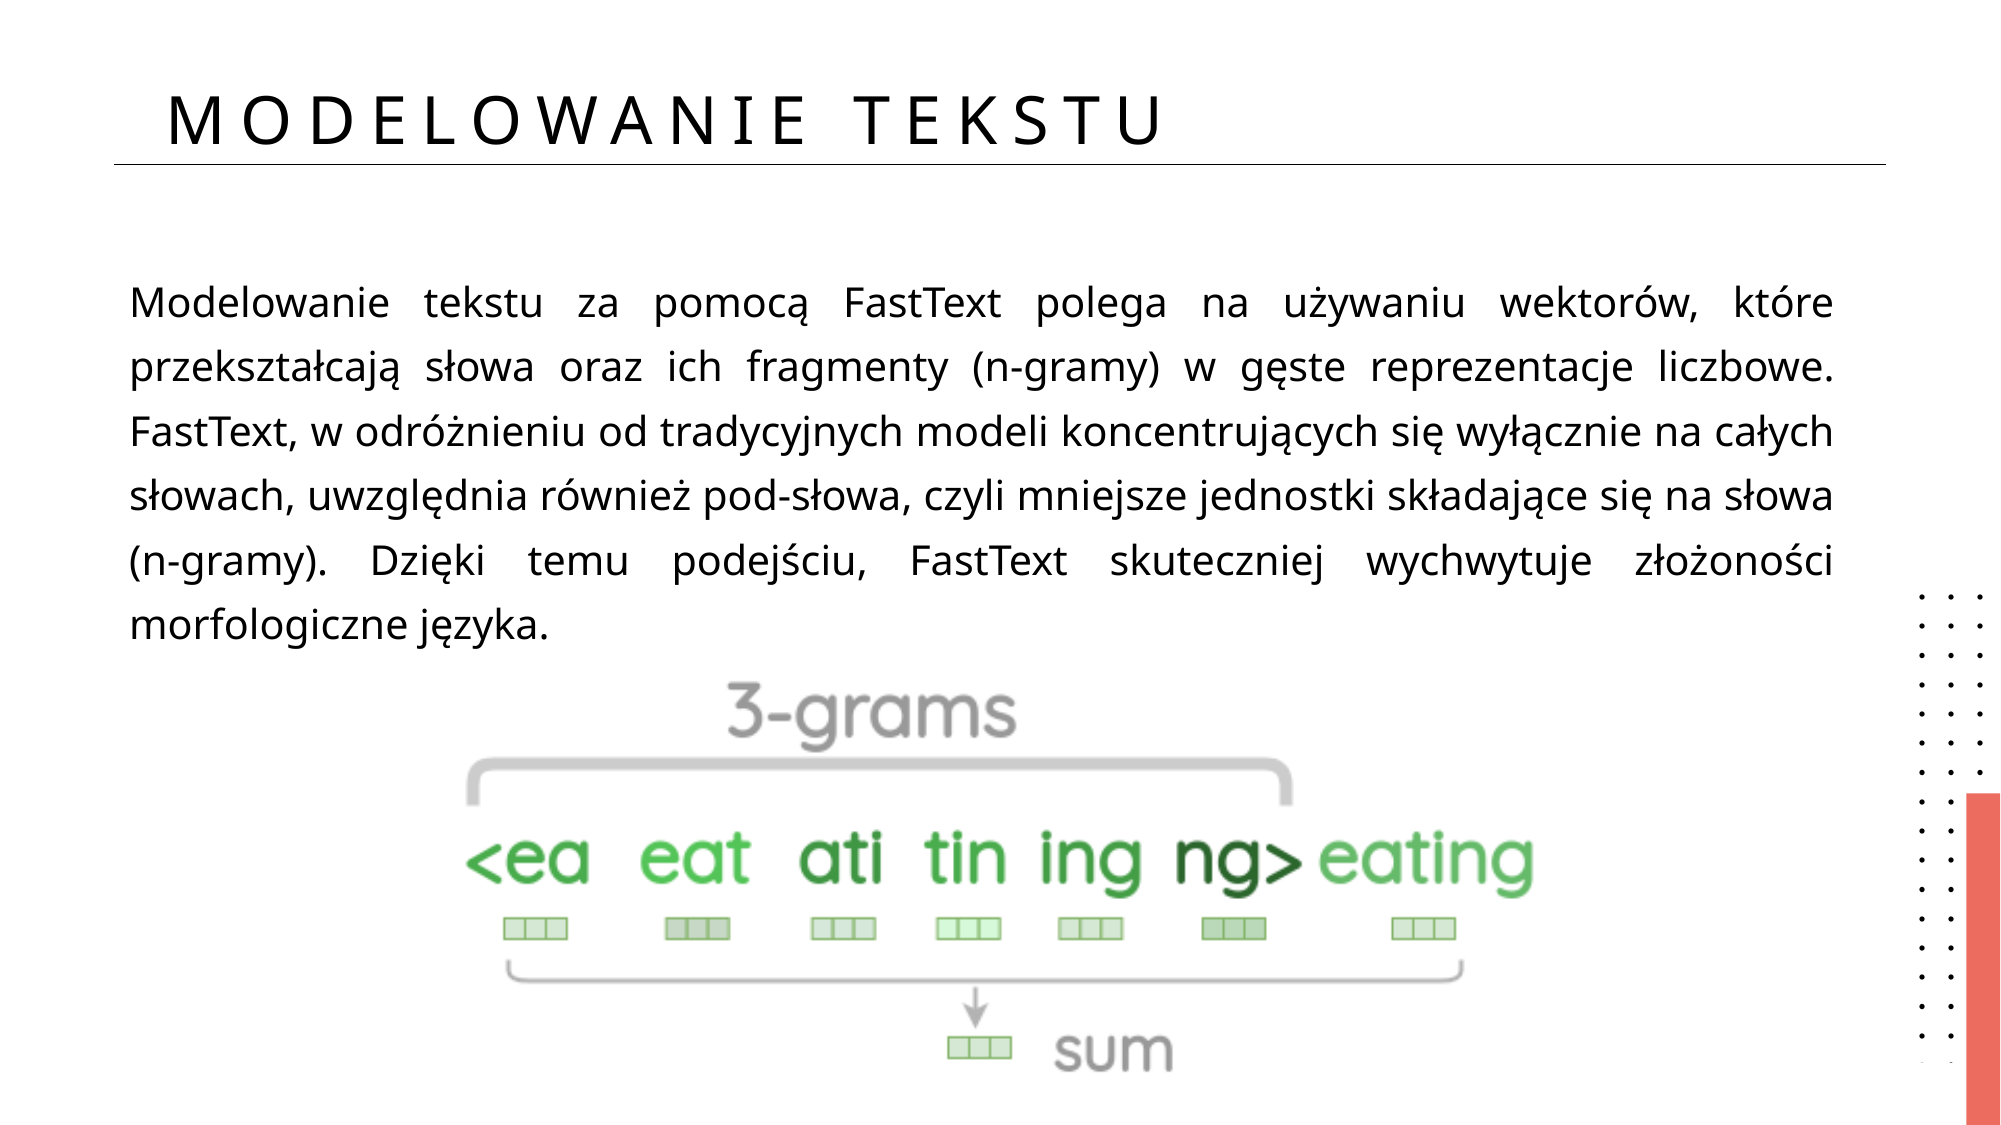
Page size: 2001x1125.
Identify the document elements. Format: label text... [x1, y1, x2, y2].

list Modelowanie tekstu za pomocą FastText polega na używaniu wektorów, które przekształcają słowa oraz ich fragmenty (n-gramy) w gęste reprezentacje liczbowe. FastText, w odróżnieniu od tradycyjnych modeli koncentrujących się wyłącznie na całych słowach, uwzględnia również pod-słowa, czyli mniejsze jednostki składające się na słowa (n-gramy). Dzięki temu podejściu, FastText skuteczniej wychwytuje złożoności morfologiczne języka. [114, 253, 1850, 659]
picture [460, 661, 1540, 1091]
picture [1907, 582, 1994, 1064]
title Modelowanie tekstu [150, 17, 1850, 164]
